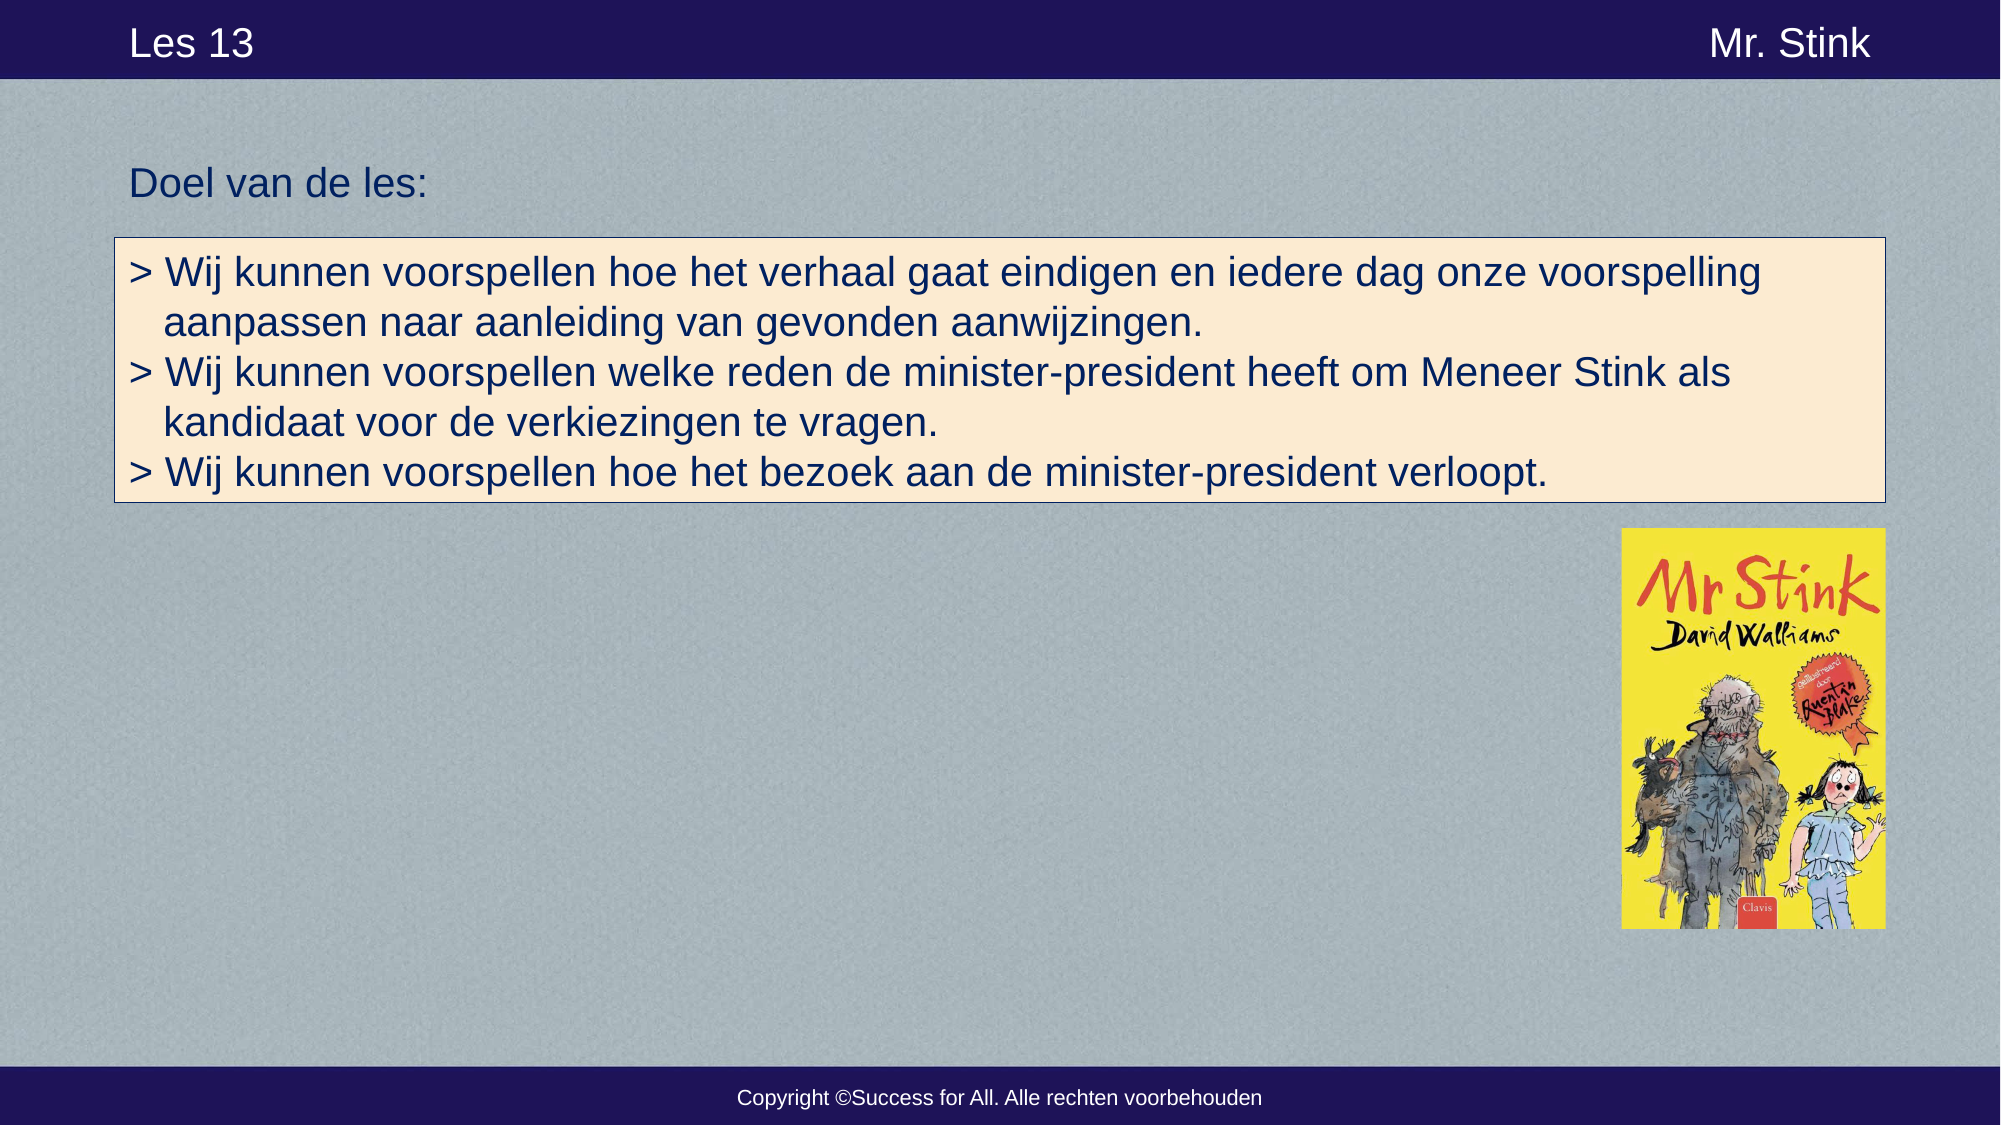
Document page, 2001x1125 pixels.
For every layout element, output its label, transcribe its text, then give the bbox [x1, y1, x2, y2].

text_box Copyright ©Success for All. Alle rechten voorbehouden [0, 1076, 2000, 1125]
picture [0, 0, 2001, 1125]
text_box > Wij kunnen voorspellen hoe het verhaal gaat eindigen en iedere dag onze voorspelling aanpassen naar aanleiding van gevonden aanwijzingen. > Wij kunnen voorspellen welke reden de minister-president heeft om Meneer Stink als kandidaat voor de verkiezingen te vragen. > Wij kunnen voorspellen hoe het bezoek aan de minister-president verloopt. [114, 237, 1886, 503]
text_box Mr. Stink [999, 8, 1886, 123]
text_box Doel van de les: [113, 148, 1635, 214]
text_box Les 13 [114, 8, 354, 73]
